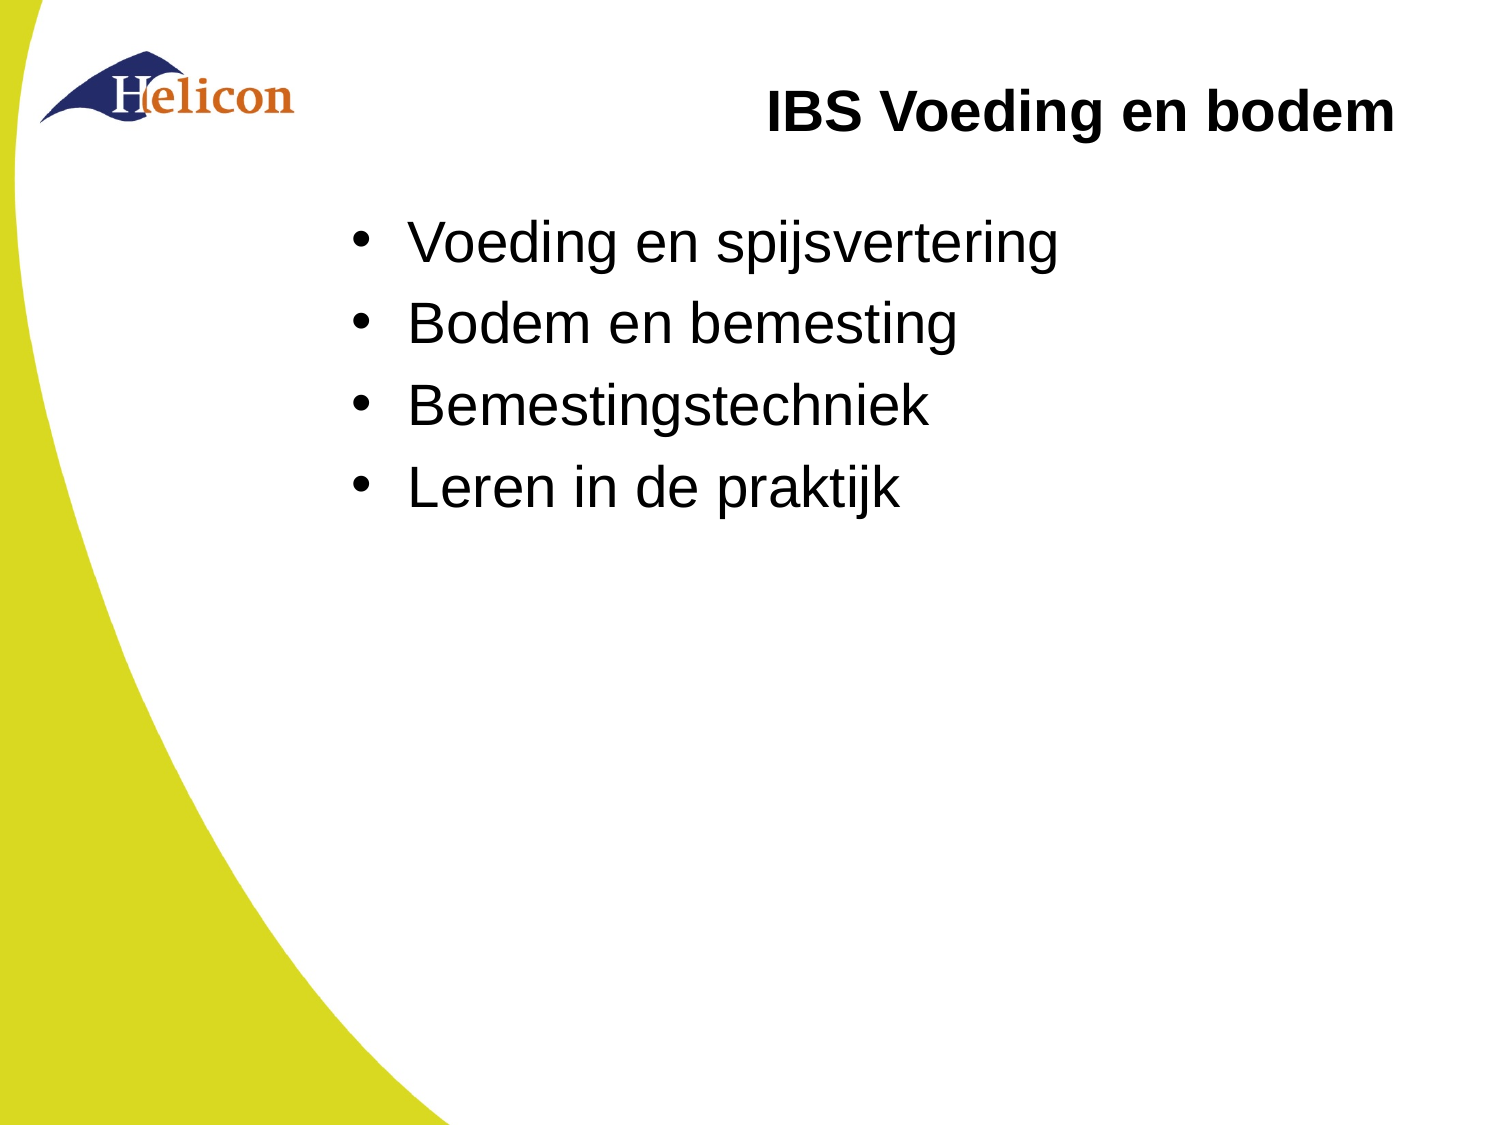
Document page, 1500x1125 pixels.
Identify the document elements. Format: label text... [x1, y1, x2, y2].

picture [0, 0, 1500, 1125]
list Voeding en spijsvertering Bodem en bemesting Bemestingstechniek Leren in de praktijk [336, 196, 1425, 1005]
title IBS Voeding en bodem [337, 54, 1428, 161]
